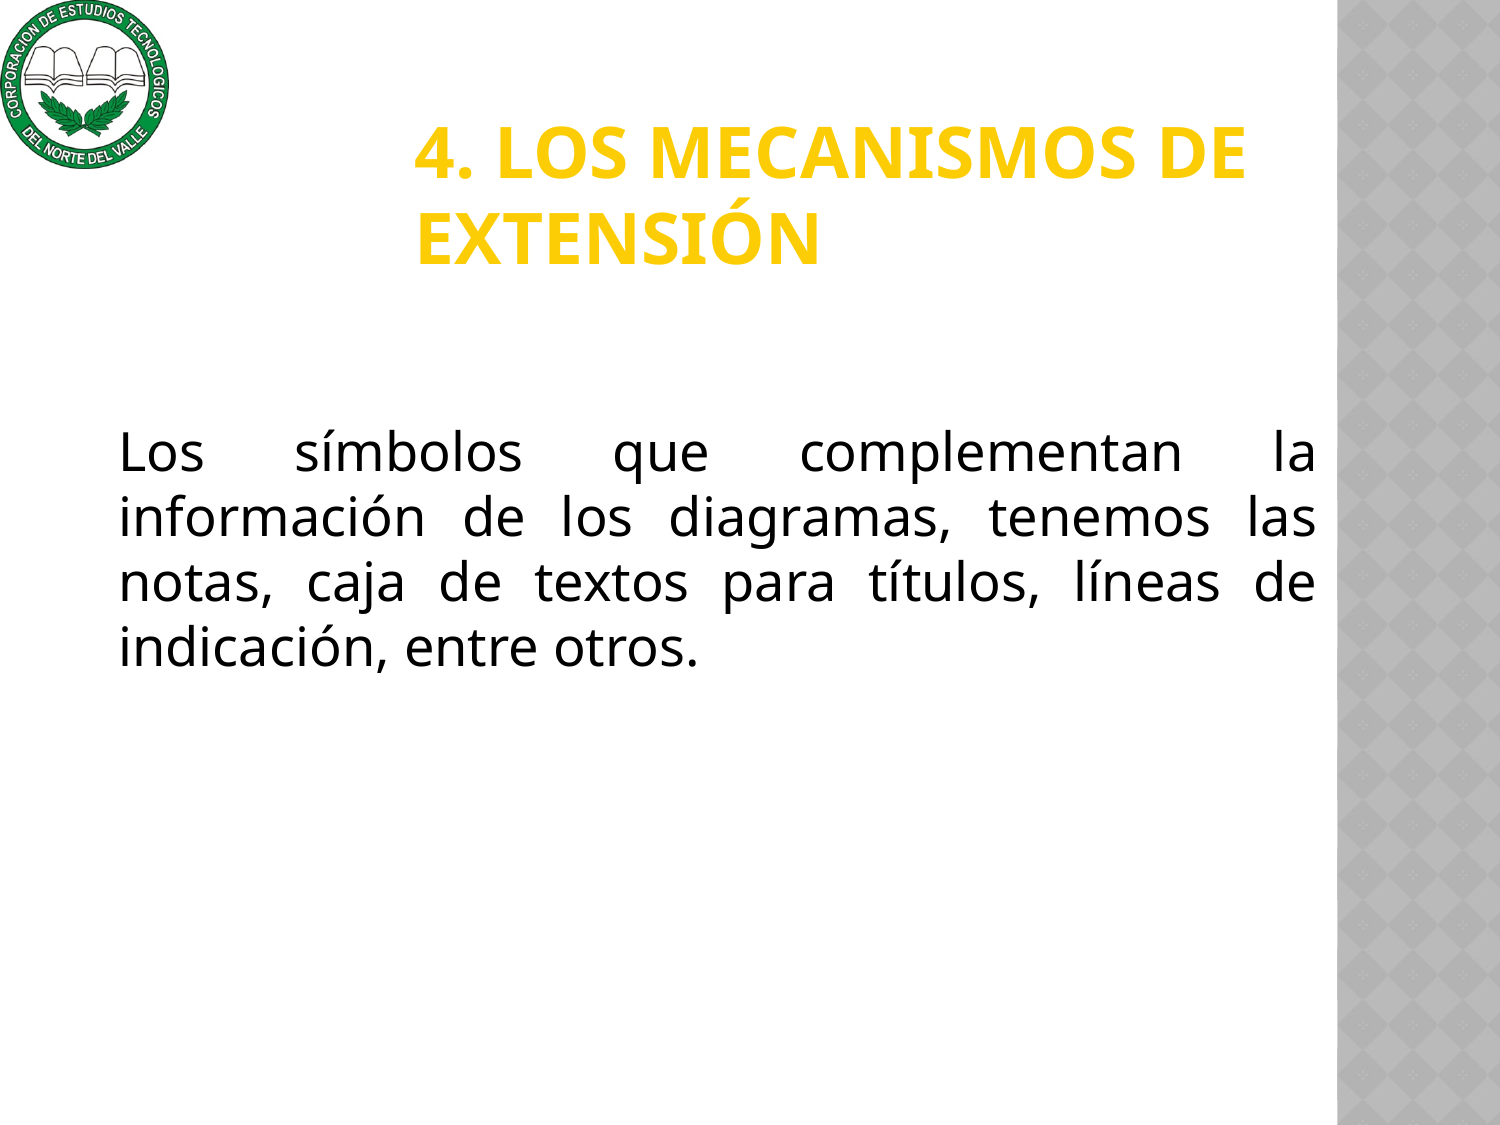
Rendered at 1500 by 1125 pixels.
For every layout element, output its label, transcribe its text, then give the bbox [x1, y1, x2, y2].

list Los símbolos que complementan la información de los diagramas, tenemos las notas, caja de textos para títulos, líneas de indicación, entre otros. [58, 409, 1334, 798]
title 4. Los Mecanismos de Extensión [399, 99, 1388, 288]
picture [0, 0, 169, 169]
